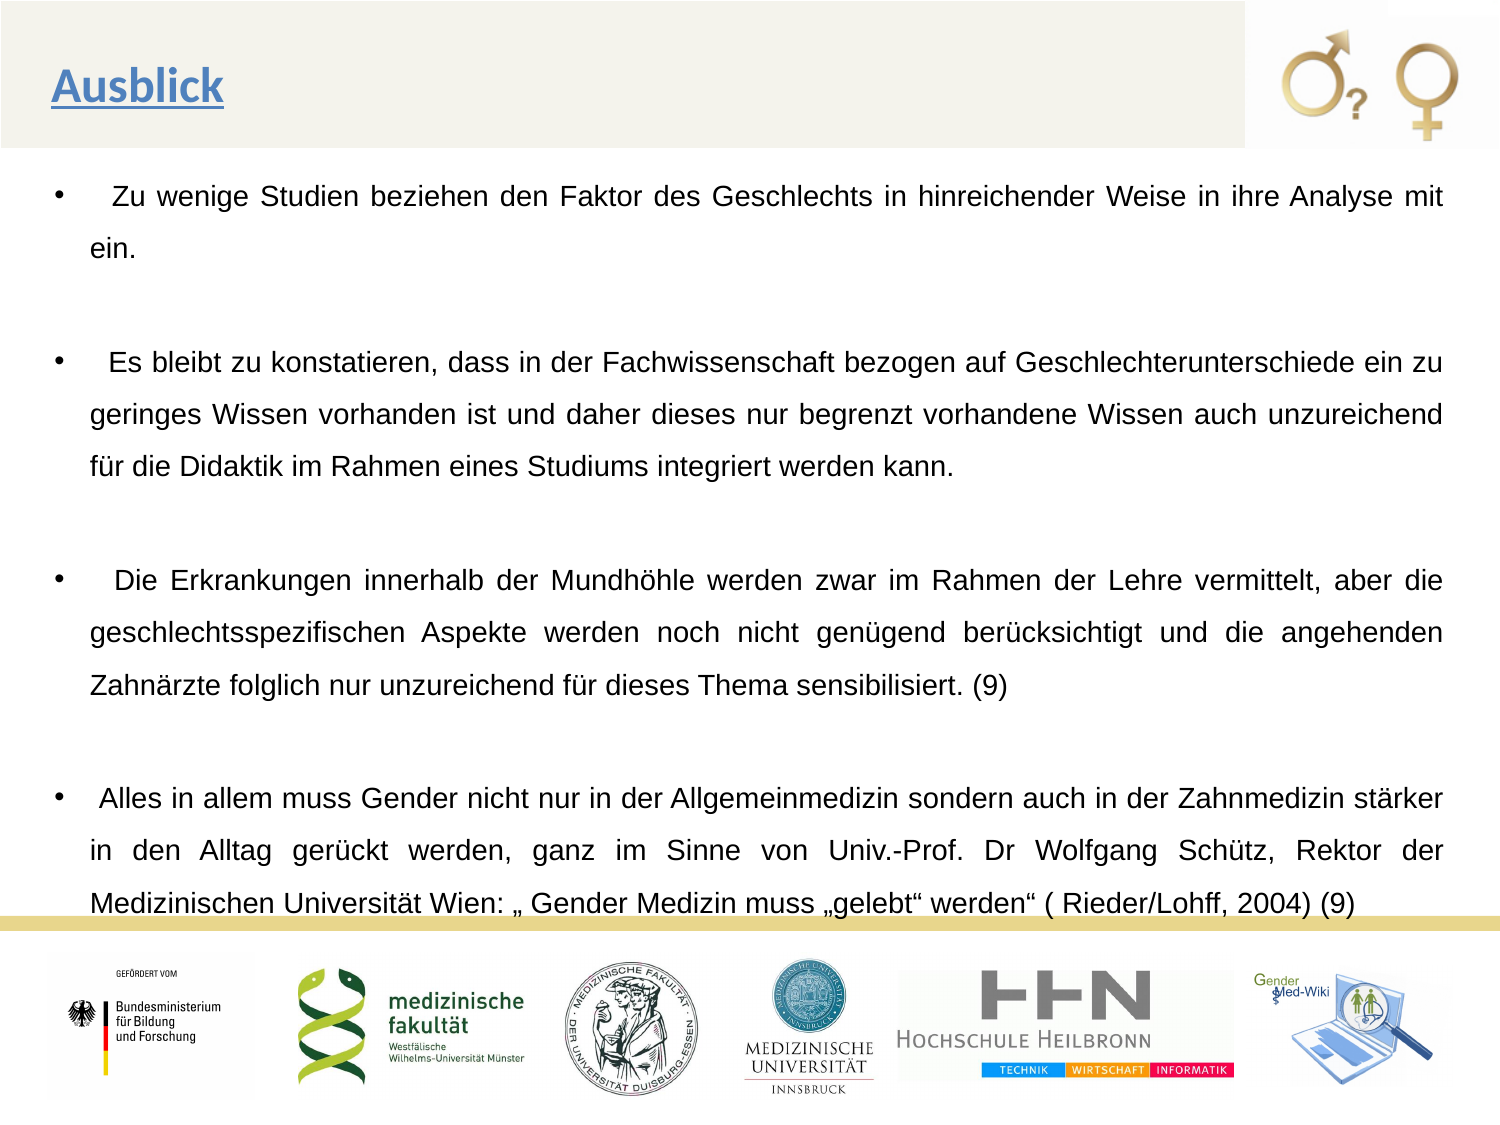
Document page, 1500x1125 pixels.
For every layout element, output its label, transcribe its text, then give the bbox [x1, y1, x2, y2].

picture [47, 987, 255, 1100]
picture [1246, 987, 1453, 1087]
picture [1245, 0, 1500, 149]
picture [298, 987, 1234, 1100]
text_box Zu wenige Studien beziehen den Faktor des Geschlechts in hinreichender Weise in ihre Analyse mit ein. Es bleibt zu konstatieren, dass in der Fachwissenschaft bezogen auf Geschlechterunterschiede ein zu geringes Wissen vorhanden ist und daher dieses nur begrenzt vorhandene Wissen auch unzureichend für die Didaktik im Rahmen eines Studiums integriert werden kann. Die Erkrankungen innerhalb der Mundhöhle werden zwar im Rahmen der Lehre vermittelt, aber die geschlechtsspezifischen Aspekte werden noch nicht genügend berücksichtigt und die angehenden Zahnärzte folglich nur unzureichend für dieses Thema sensibilisiert. (9) Alles in allem muss Gender nicht nur in der Allgemeinmedizin sondern auch in der Zahnmedizin stärker in den Alltag gerückt werden, ganz im Sinne von Univ.-Prof. Dr Wolfgang Schütz, Rektor der Medizinischen Universität Wien: „ Gender Medizin muss „gelebt“ werden“ ( Rieder/Lohff, 2004) (9) [46, 152, 1454, 987]
text_box Ausblick [43, 45, 692, 180]
